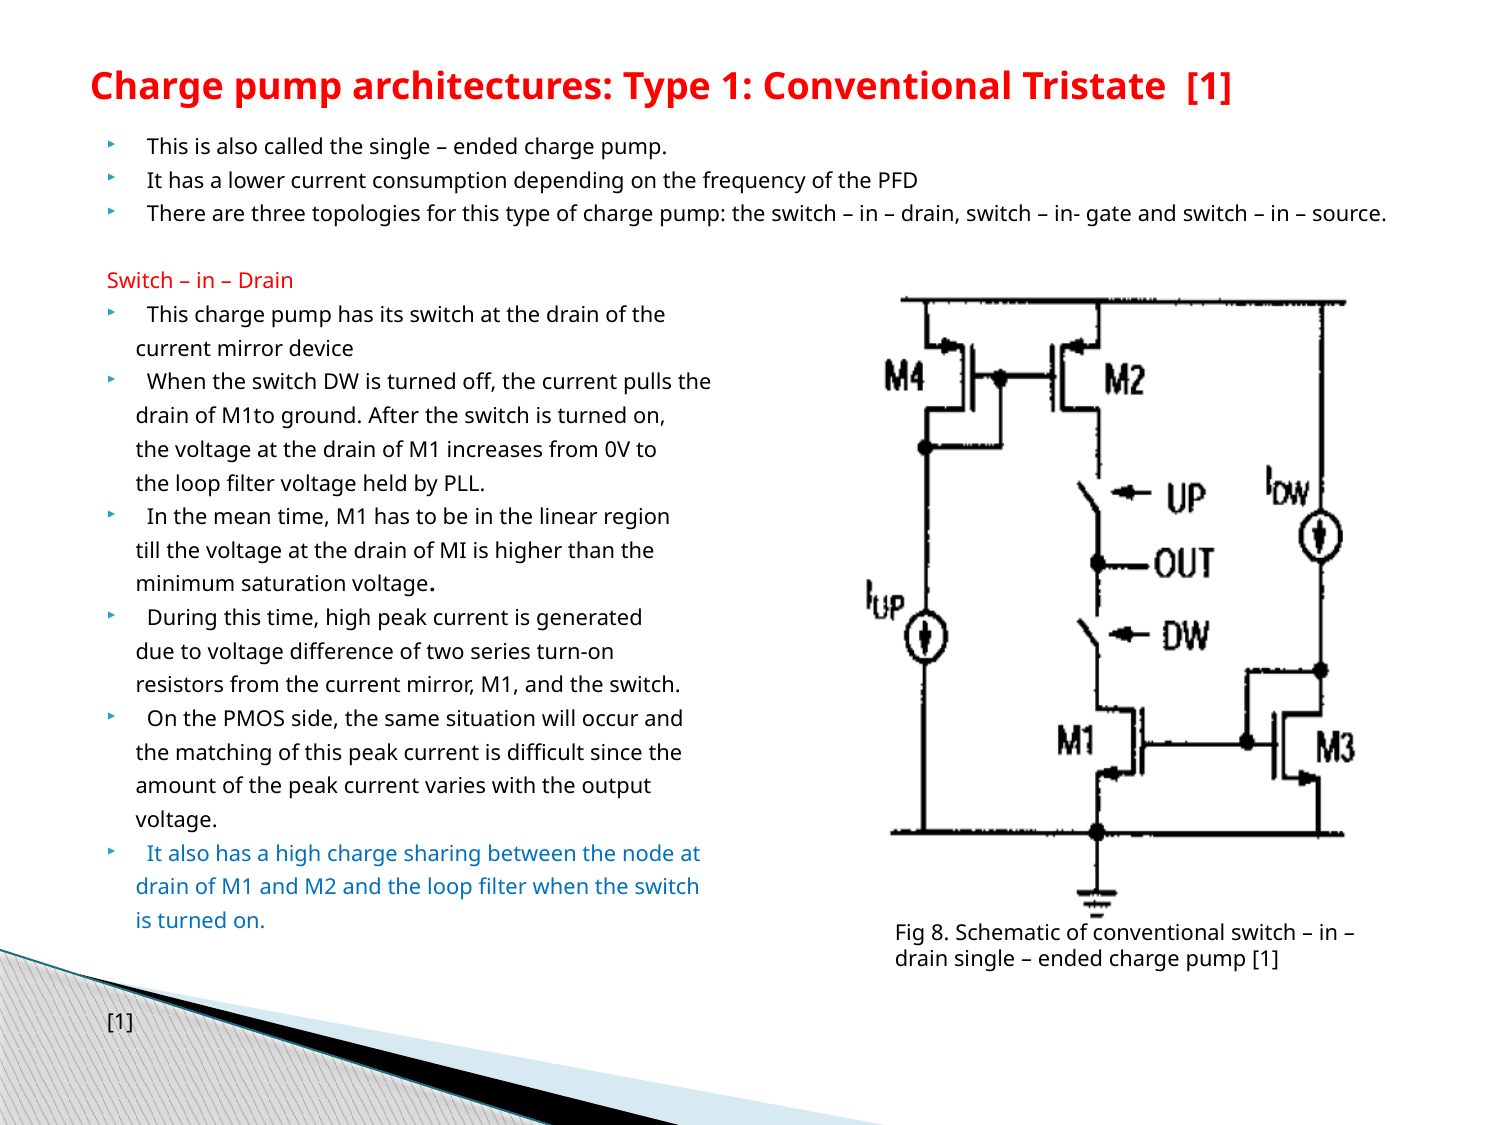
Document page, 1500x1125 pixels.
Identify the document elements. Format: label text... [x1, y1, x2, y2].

title Charge pump architectures: Type 1: Conventional Tristate [1] [75, 45, 1425, 125]
picture [812, 249, 1391, 951]
list This is also called the single – ended charge pump. It has a lower current consumption depending on the frequency of the PFD There are three topologies for this type of charge pump: the switch – in – drain, switch – in- gate and switch – in – source. Switch – in – Drain This charge pump has its switch at the drain of the current mirror device When the switch DW is turned off, the current pulls the drain of M1to ground. After the switch is turned on, the voltage at the drain of M1 increases from 0V to the loop filter voltage held by PLL. In the mean time, M1 has to be in the linear region till the voltage at the drain of MI is higher than the minimum saturation voltage. During this time, high peak current is generated due to voltage difference of two series turn-on resistors from the current mirror, M1, and the switch. On the PMOS side, the same situation will occur and the matching of this peak current is difficult since the amount of the peak current varies with the output voltage. It also has a high charge sharing between the node at drain of M1 and M2 and the loop filter when the switch is turned on. [1] [75, 125, 1425, 1050]
text_box Fig 8. Schematic of conventional switch – in – drain single – ended charge pump [1] [862, 962, 1375, 980]
